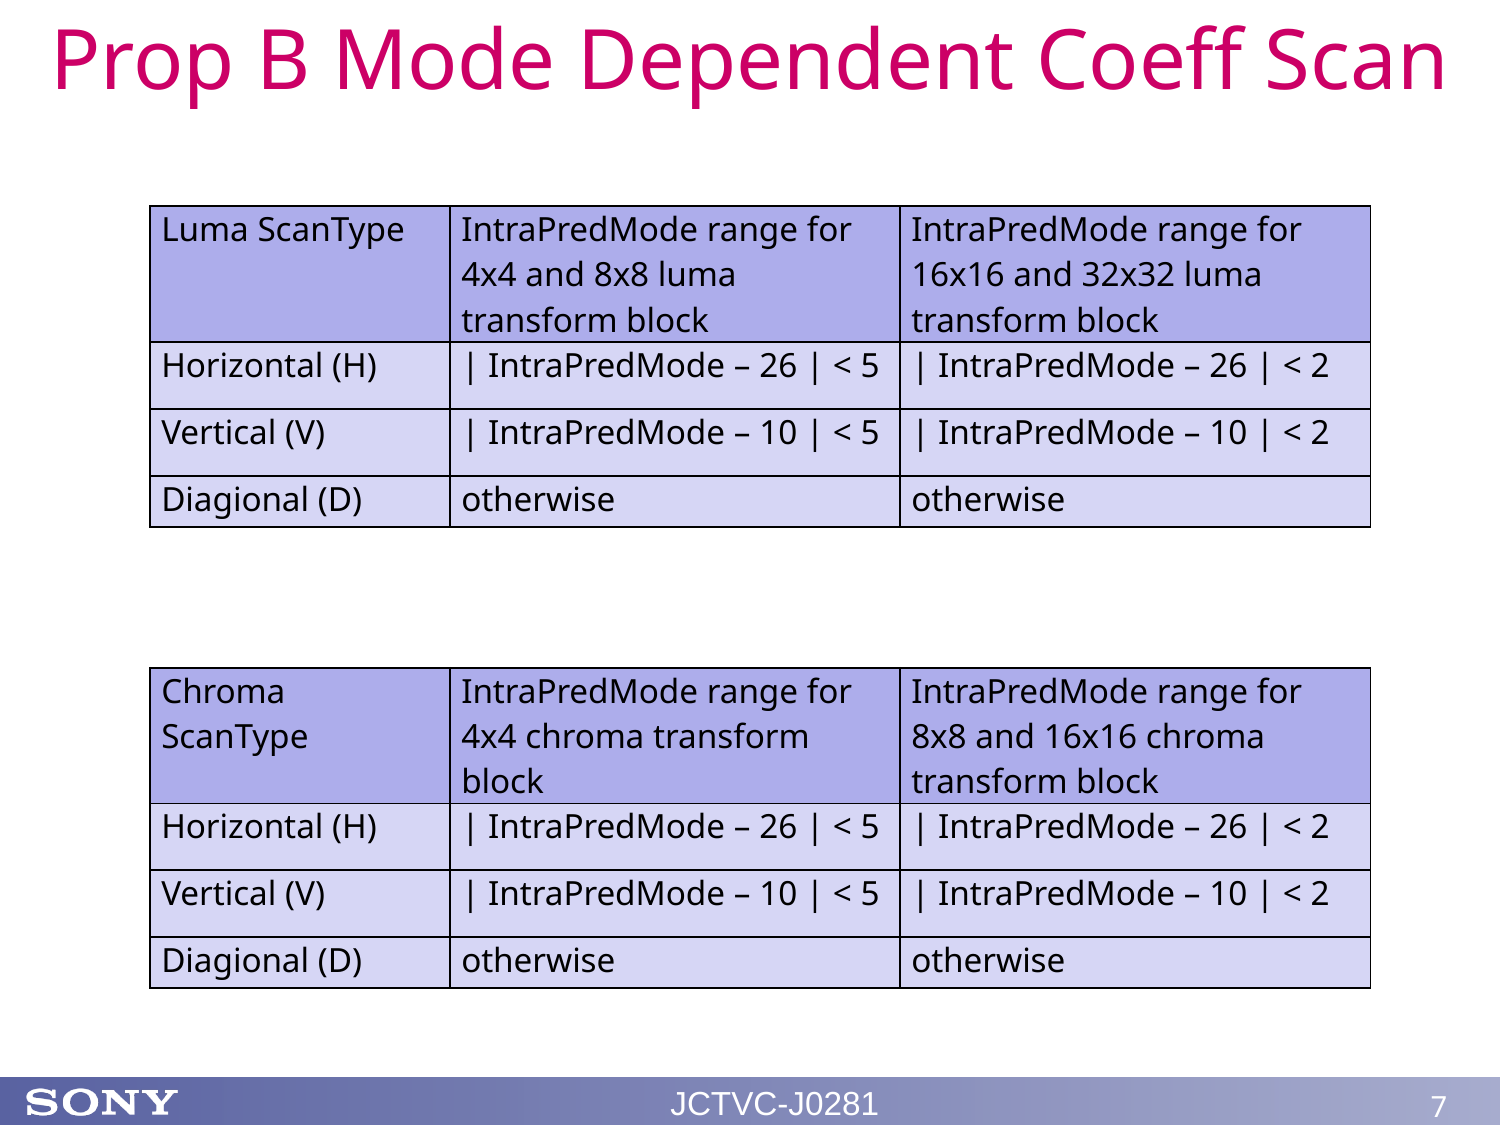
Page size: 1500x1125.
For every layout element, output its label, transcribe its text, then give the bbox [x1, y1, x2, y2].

table_header IntraPredMode range for 8x8 and 16x16 chroma transform block [901, 669, 1370, 803]
table_header IntraPredMode range for 4x4 and 8x8 luma transform block [451, 207, 899, 341]
table_cell | IntraPredMode – 26 | < 5 [451, 804, 899, 869]
table_cell | IntraPredMode – 26 | < 2 [901, 804, 1370, 869]
table_cell otherwise [451, 477, 899, 526]
table_cell | IntraPredMode – 26 | < 5 [451, 343, 899, 408]
table_cell | IntraPredMode – 26 | < 2 [901, 343, 1370, 408]
footer JCTVC-J0281 [537, 1074, 1013, 1125]
table_header IntraPredMode range for 16x16 and 32x32 luma transform block [901, 207, 1370, 341]
table_header Luma ScanType [151, 207, 449, 341]
table_cell Vertical (V) [151, 871, 449, 936]
table_cell Horizontal (H) [151, 804, 449, 869]
picture [26, 1088, 178, 1116]
table_cell Diagional (D) [151, 477, 449, 526]
table_cell | IntraPredMode – 10 | < 2 [901, 871, 1370, 936]
table_cell Vertical (V) [151, 410, 449, 475]
table_cell otherwise [901, 938, 1370, 987]
table_header IntraPredMode range for 4x4 chroma transform block [451, 669, 899, 803]
table_header Chroma ScanType [151, 669, 449, 803]
slide_number 7 [1149, 1080, 1463, 1125]
table_cell | IntraPredMode – 10 | < 5 [451, 871, 899, 936]
table_cell | IntraPredMode – 10 | < 5 [451, 410, 899, 475]
title Prop B Mode Dependent Coeff Scan [0, 0, 1500, 165]
table_cell otherwise [451, 938, 899, 987]
table_cell otherwise [901, 477, 1370, 526]
table_cell Horizontal (H) [151, 343, 449, 408]
table_cell Diagional (D) [151, 938, 449, 987]
table_cell | IntraPredMode – 10 | < 2 [901, 410, 1370, 475]
